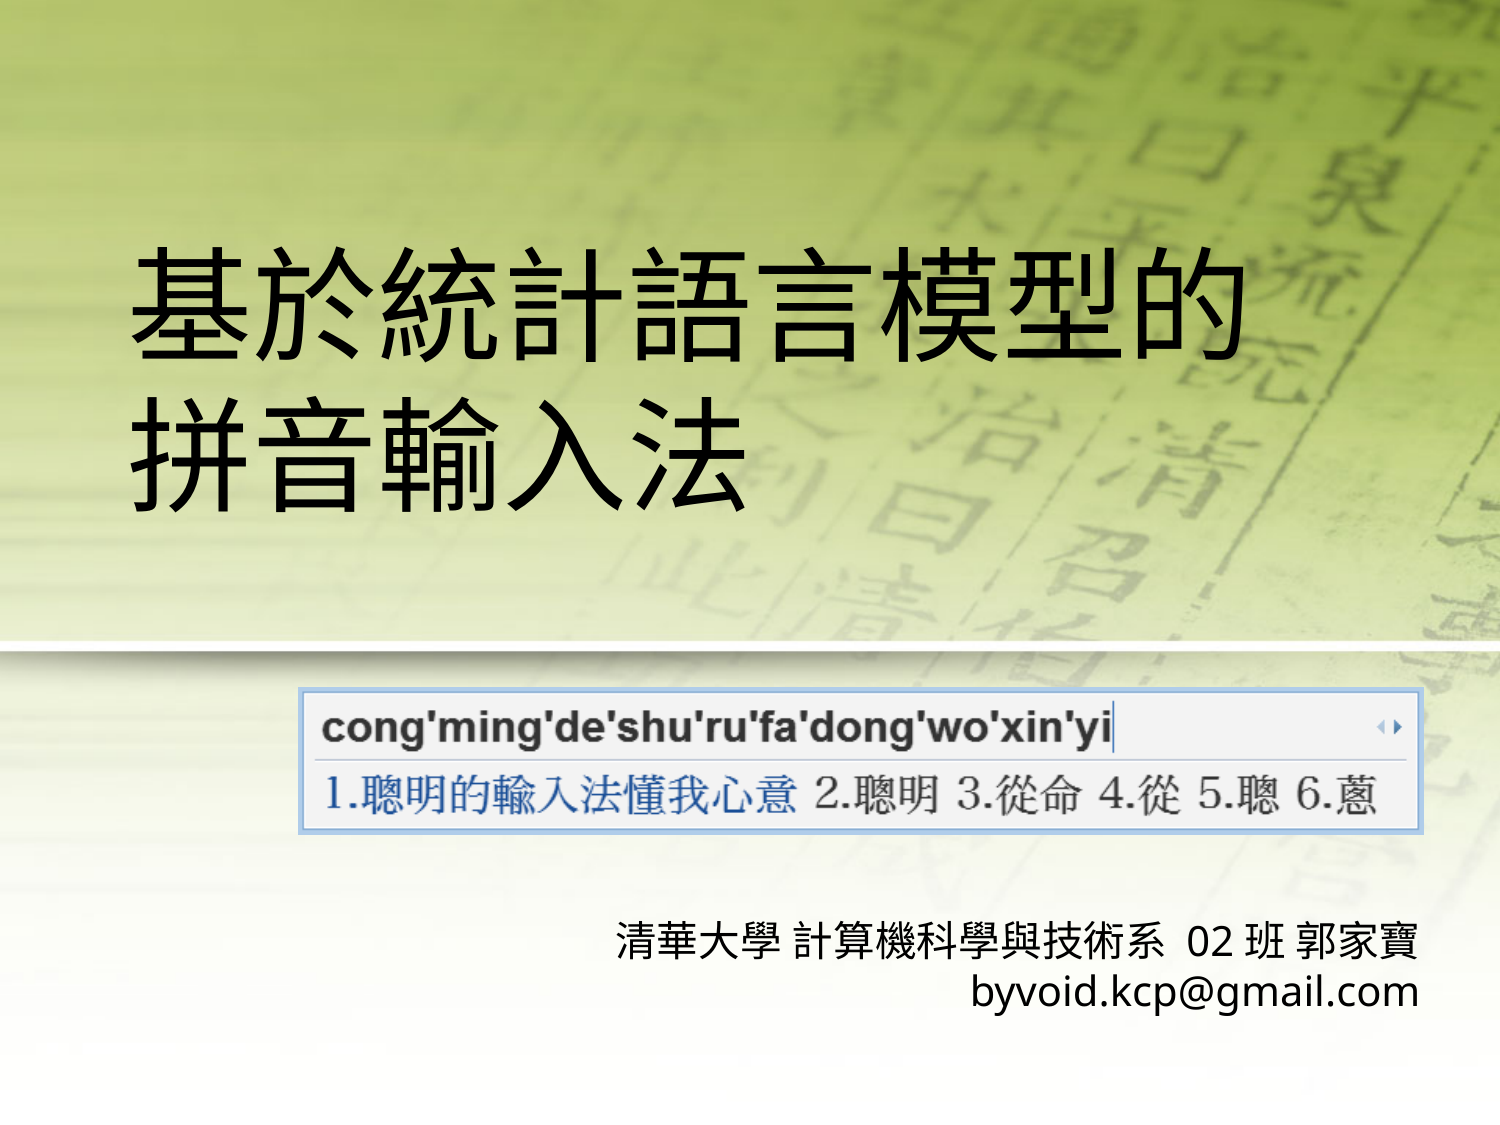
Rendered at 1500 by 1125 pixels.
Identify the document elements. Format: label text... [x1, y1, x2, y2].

text_box 清華大學 計算機科學與技術系 02班 郭家寶 byvoid.kcp@gmail.com [600, 907, 1436, 1022]
picture [0, 0, 1500, 1125]
title 基於統計語言模型的 拼音輸入法 [112, 219, 1388, 461]
